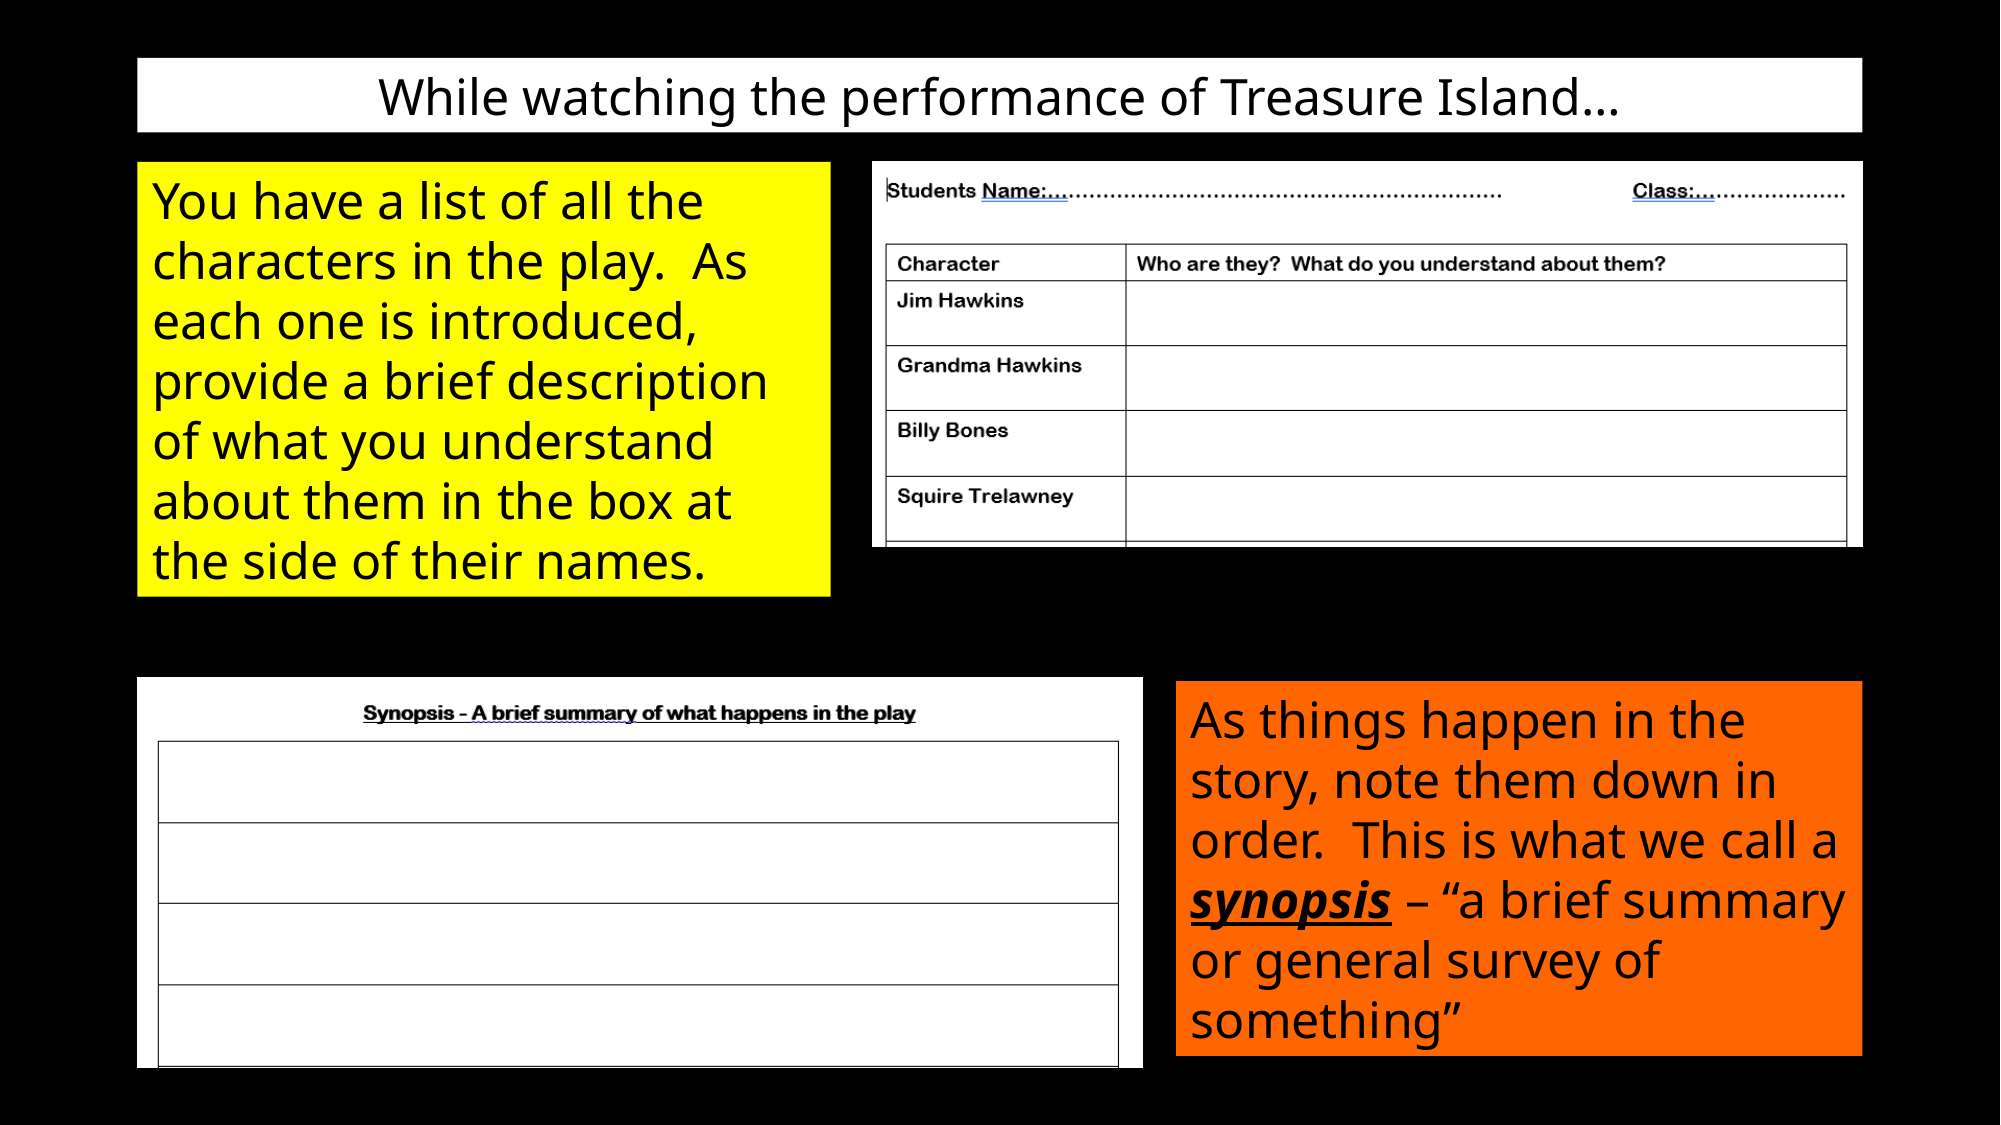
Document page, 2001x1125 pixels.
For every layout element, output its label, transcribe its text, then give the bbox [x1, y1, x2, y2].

text_box While watching the performance of Treasure Island… [137, 57, 1863, 133]
picture [872, 161, 1863, 547]
text_box You have a list of all the characters in the play. As each one is introduced, provide a brief description of what you understand about them in the box at the side of their names. [137, 161, 831, 597]
text_box As things happen in the story, note them down in order. This is what we call a synopsis – “a brief summary or general survey of something” [1176, 681, 1863, 1056]
picture [137, 677, 1143, 1068]
